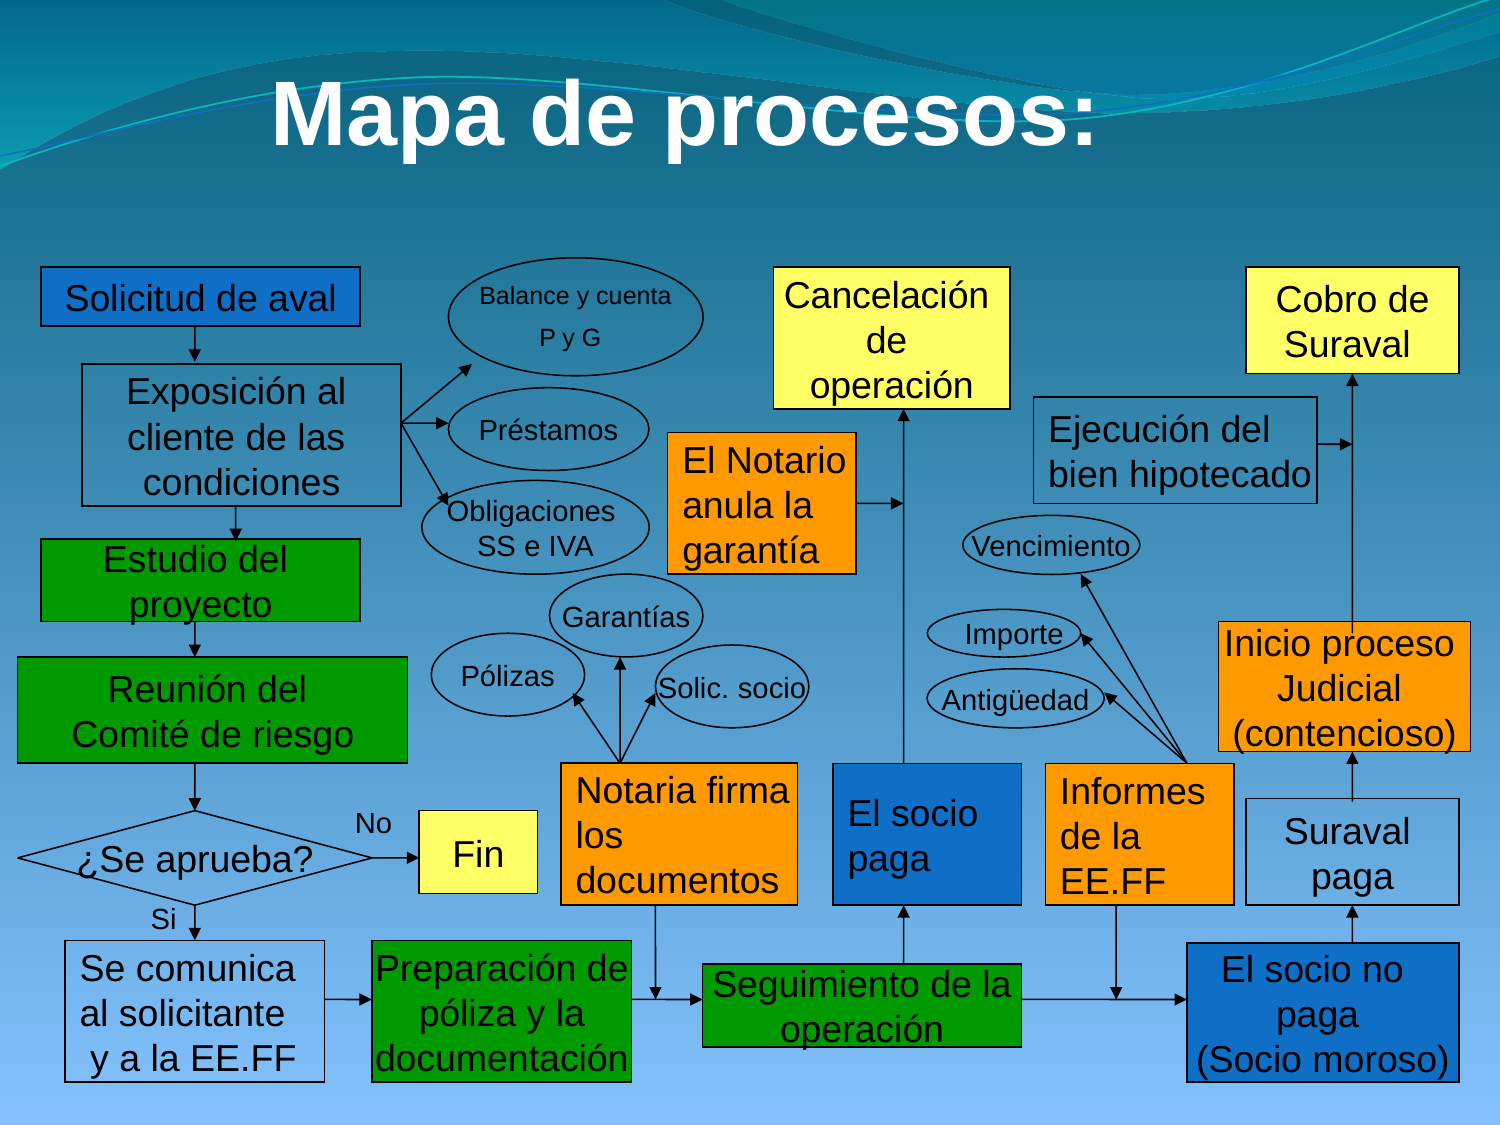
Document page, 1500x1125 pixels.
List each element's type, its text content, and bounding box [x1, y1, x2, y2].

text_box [339, 796, 425, 894]
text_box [371, 940, 703, 1083]
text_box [667, 266, 1022, 965]
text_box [926, 515, 1235, 1000]
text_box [1218, 373, 1471, 752]
text_box Cobro de Suraval [1246, 267, 1459, 373]
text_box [40, 538, 361, 656]
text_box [1186, 913, 1460, 1083]
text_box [430, 573, 696, 1000]
text_box Mapa de procesos: [58, 46, 1313, 172]
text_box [40, 266, 75, 362]
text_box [17, 656, 408, 811]
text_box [1033, 396, 1353, 504]
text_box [64, 892, 373, 1083]
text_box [1245, 764, 1460, 906]
text_box ¿Se aprueba? [17, 824, 333, 892]
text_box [81, 257, 704, 575]
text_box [702, 976, 1180, 1048]
